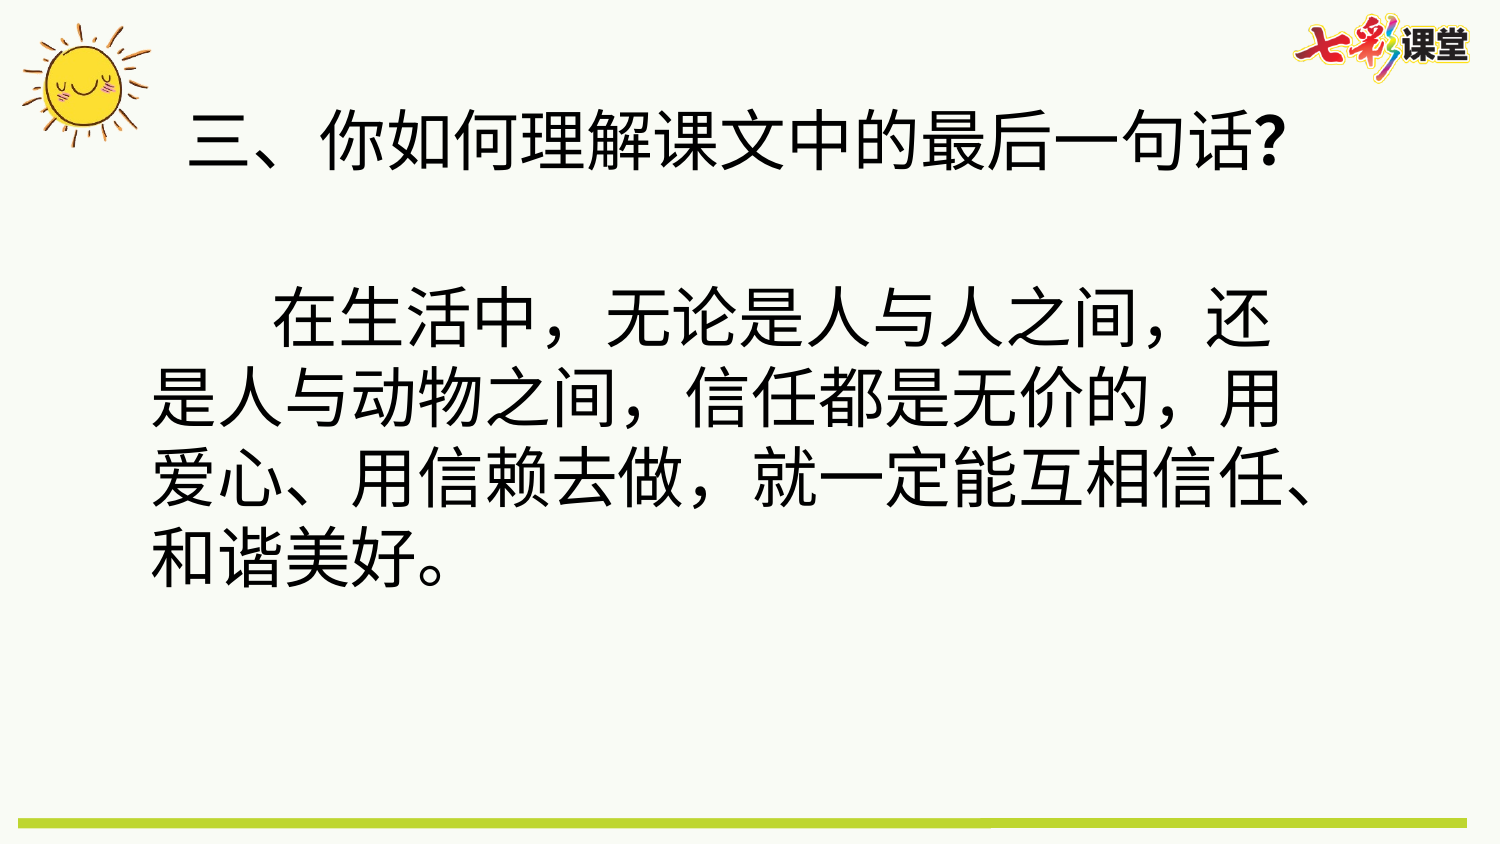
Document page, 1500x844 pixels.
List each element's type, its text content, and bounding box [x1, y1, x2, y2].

picture [1291, 9, 1472, 87]
picture [18, 771, 1467, 844]
picture [0, 0, 173, 172]
text_box 在生活中，无论是人与人之间，还是人与动物之间，信任都是无价的，用爱心、用信赖去做，就一定能互相信任、和谐美好。 [135, 268, 1325, 603]
text_box 三、你如何理解课文中的最后一句话？ [171, 91, 1337, 186]
